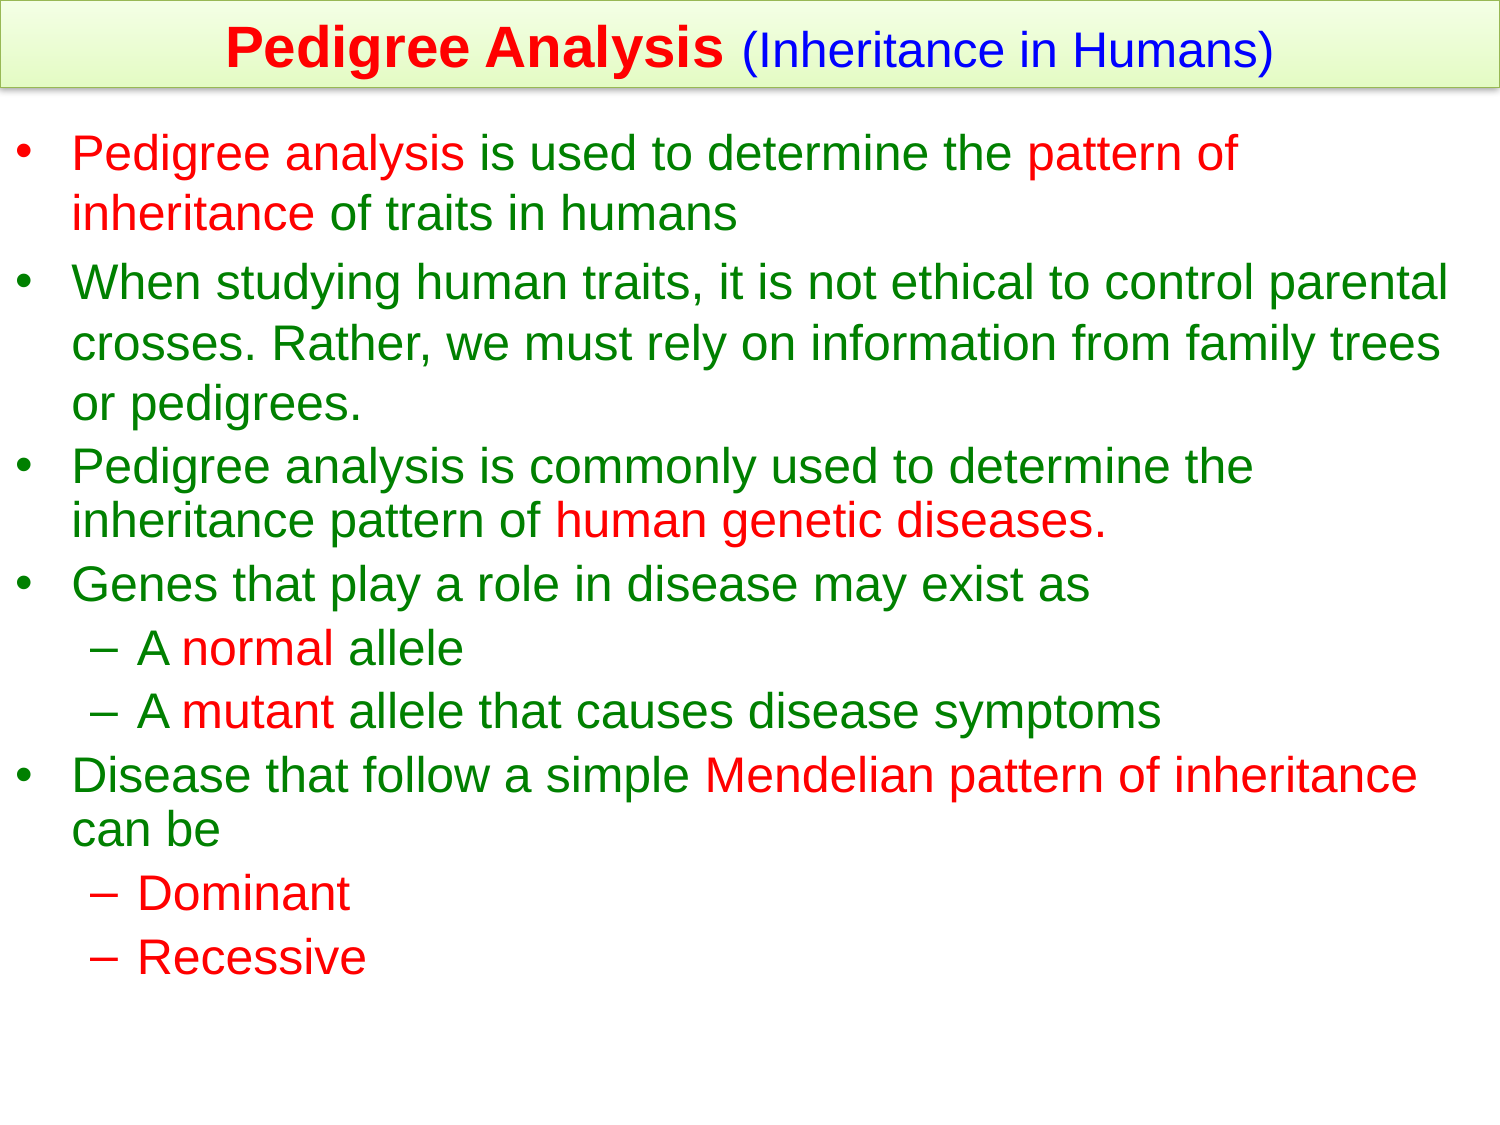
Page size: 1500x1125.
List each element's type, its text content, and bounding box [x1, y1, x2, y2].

title Pedigree Analysis (Inheritance in Humans) [0, 0, 1500, 88]
list Pedigree analysis is used to determine the pattern of inheritance of traits in humans When studying human traits, it is not ethical to control parental crosses. Rather, we must rely on information from family trees or pedigrees. Pedigree analysis is commonly used to determine the inheritance pattern of human genetic diseases. Genes that play a role in disease may exist as A normal allele A mutant allele that causes disease symptoms Disease that follow a simple Mendelian pattern of inheritance can be Dominant Recessive [0, 112, 1500, 1025]
